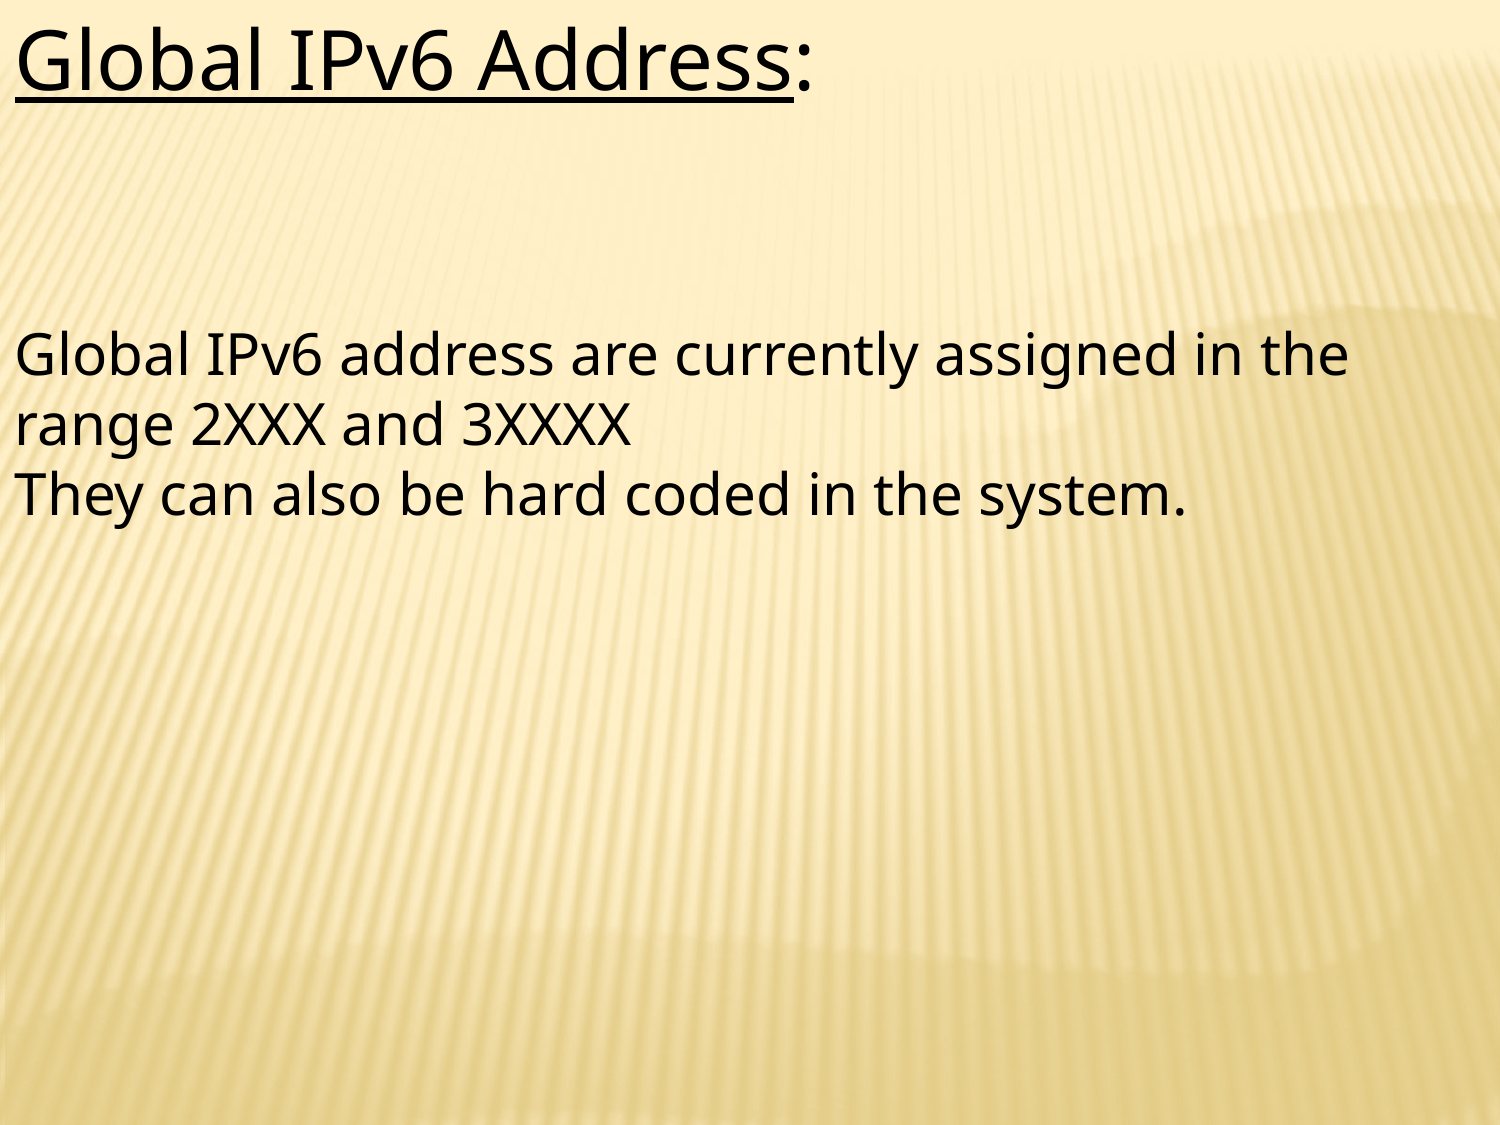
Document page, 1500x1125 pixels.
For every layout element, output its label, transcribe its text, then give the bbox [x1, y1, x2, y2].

text_box Global IPv6 Address: Global IPv6 address are currently assigned in the range 2XXX and 3XXXX They can also be hard coded in the system. [0, 0, 1500, 535]
